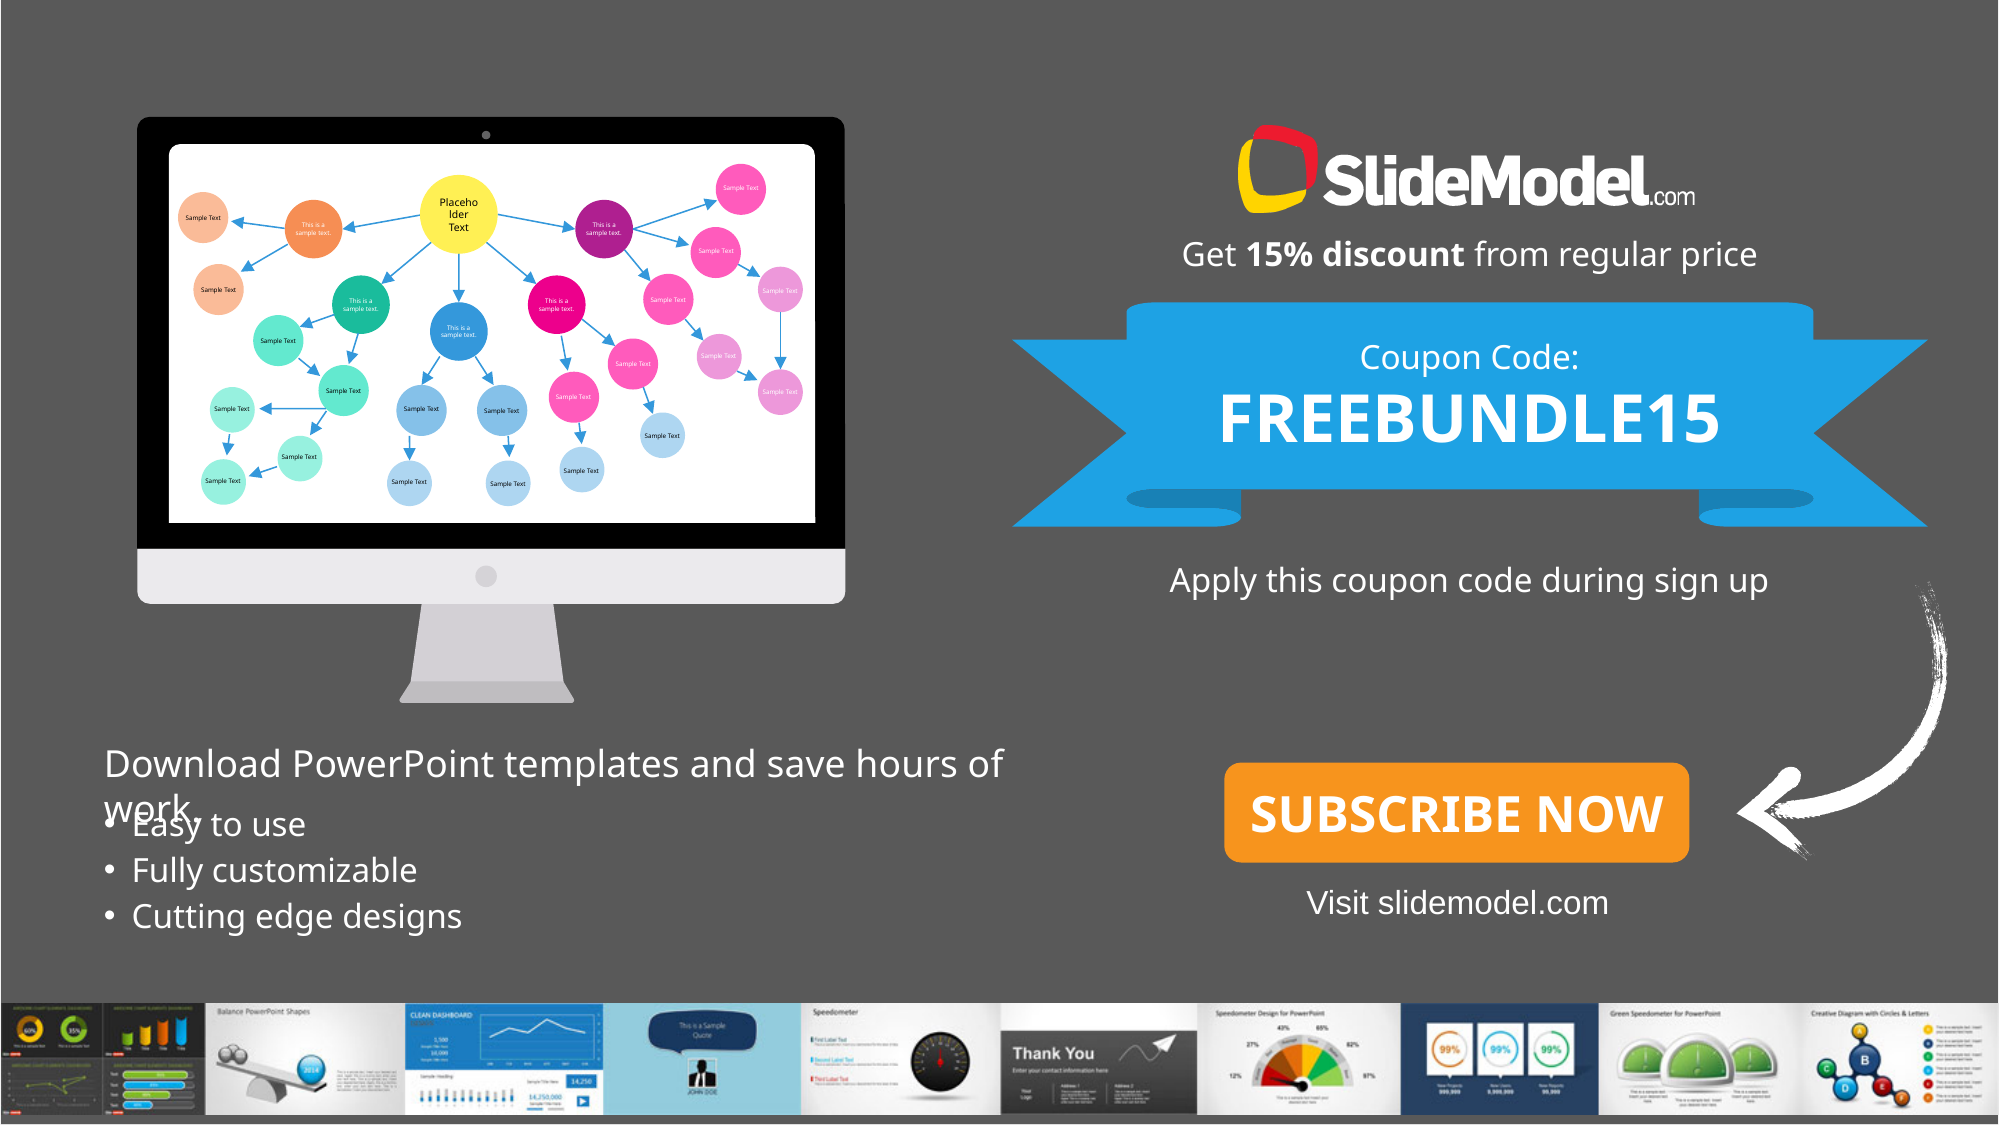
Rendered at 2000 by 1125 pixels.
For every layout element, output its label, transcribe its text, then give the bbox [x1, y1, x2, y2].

text_box [1012, 302, 1928, 527]
picture [0, 1003, 1999, 1115]
text_box Apply this coupon code during sign up [1129, 551, 1811, 607]
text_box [136, 116, 846, 704]
text_box Visit slidemodel.com [1247, 874, 1669, 928]
text_box [1928, 587, 1937, 601]
text_box Get 15% discount from regular price [1058, 225, 1882, 281]
text_box Coupon Code: FREEBUNDLE15 [1173, 328, 1767, 464]
text_box SUBSCRIBE NOW [1222, 760, 1692, 865]
picture [1237, 125, 1695, 213]
text_box [0, 0, 2000, 1003]
text_box Easy to use Fully customizable Cutting edge designs [88, 838, 863, 943]
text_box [177, 163, 804, 507]
text_box [1736, 594, 1948, 861]
text_box Download PowerPoint templates and save hours of work. [88, 732, 1059, 838]
